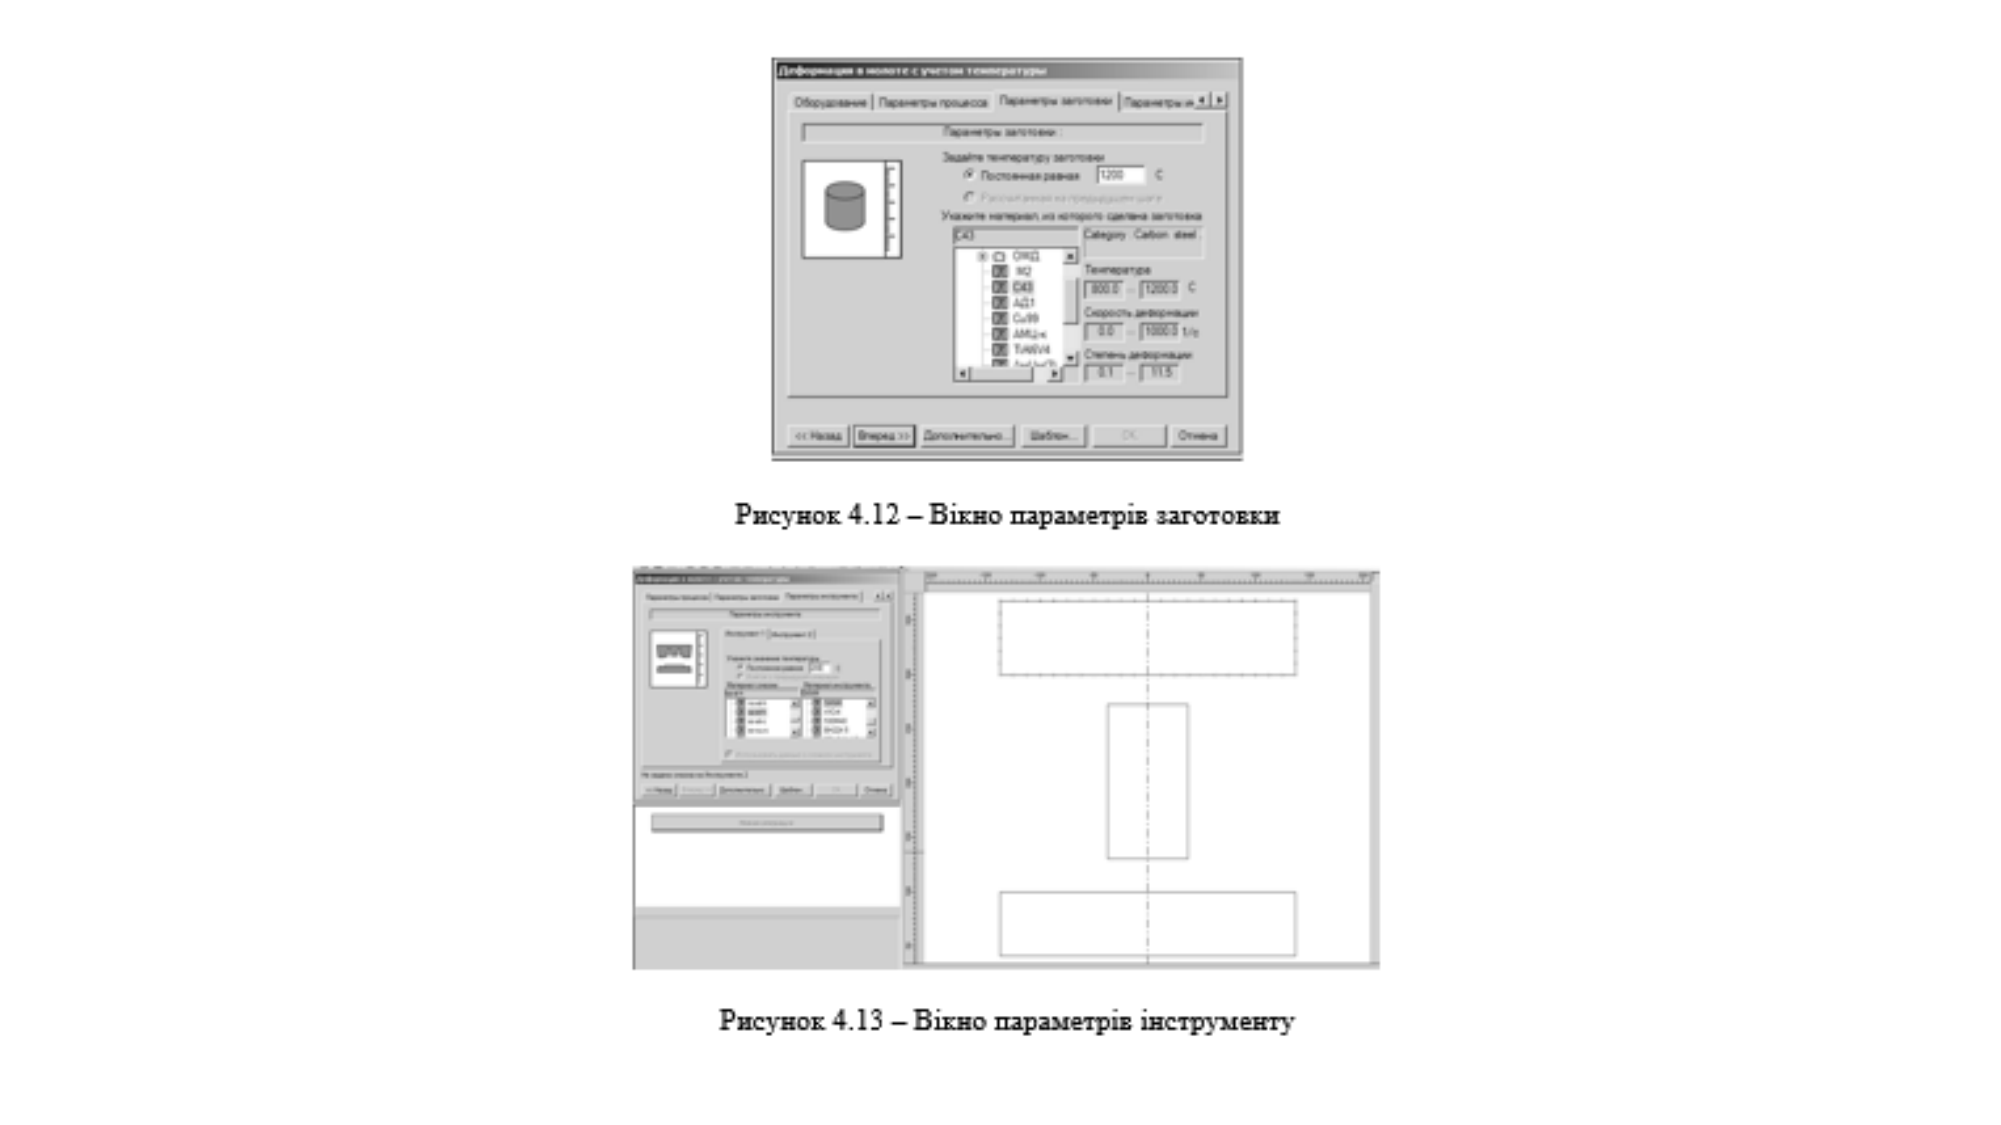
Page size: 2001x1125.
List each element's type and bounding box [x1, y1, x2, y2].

picture [602, 40, 1420, 1057]
